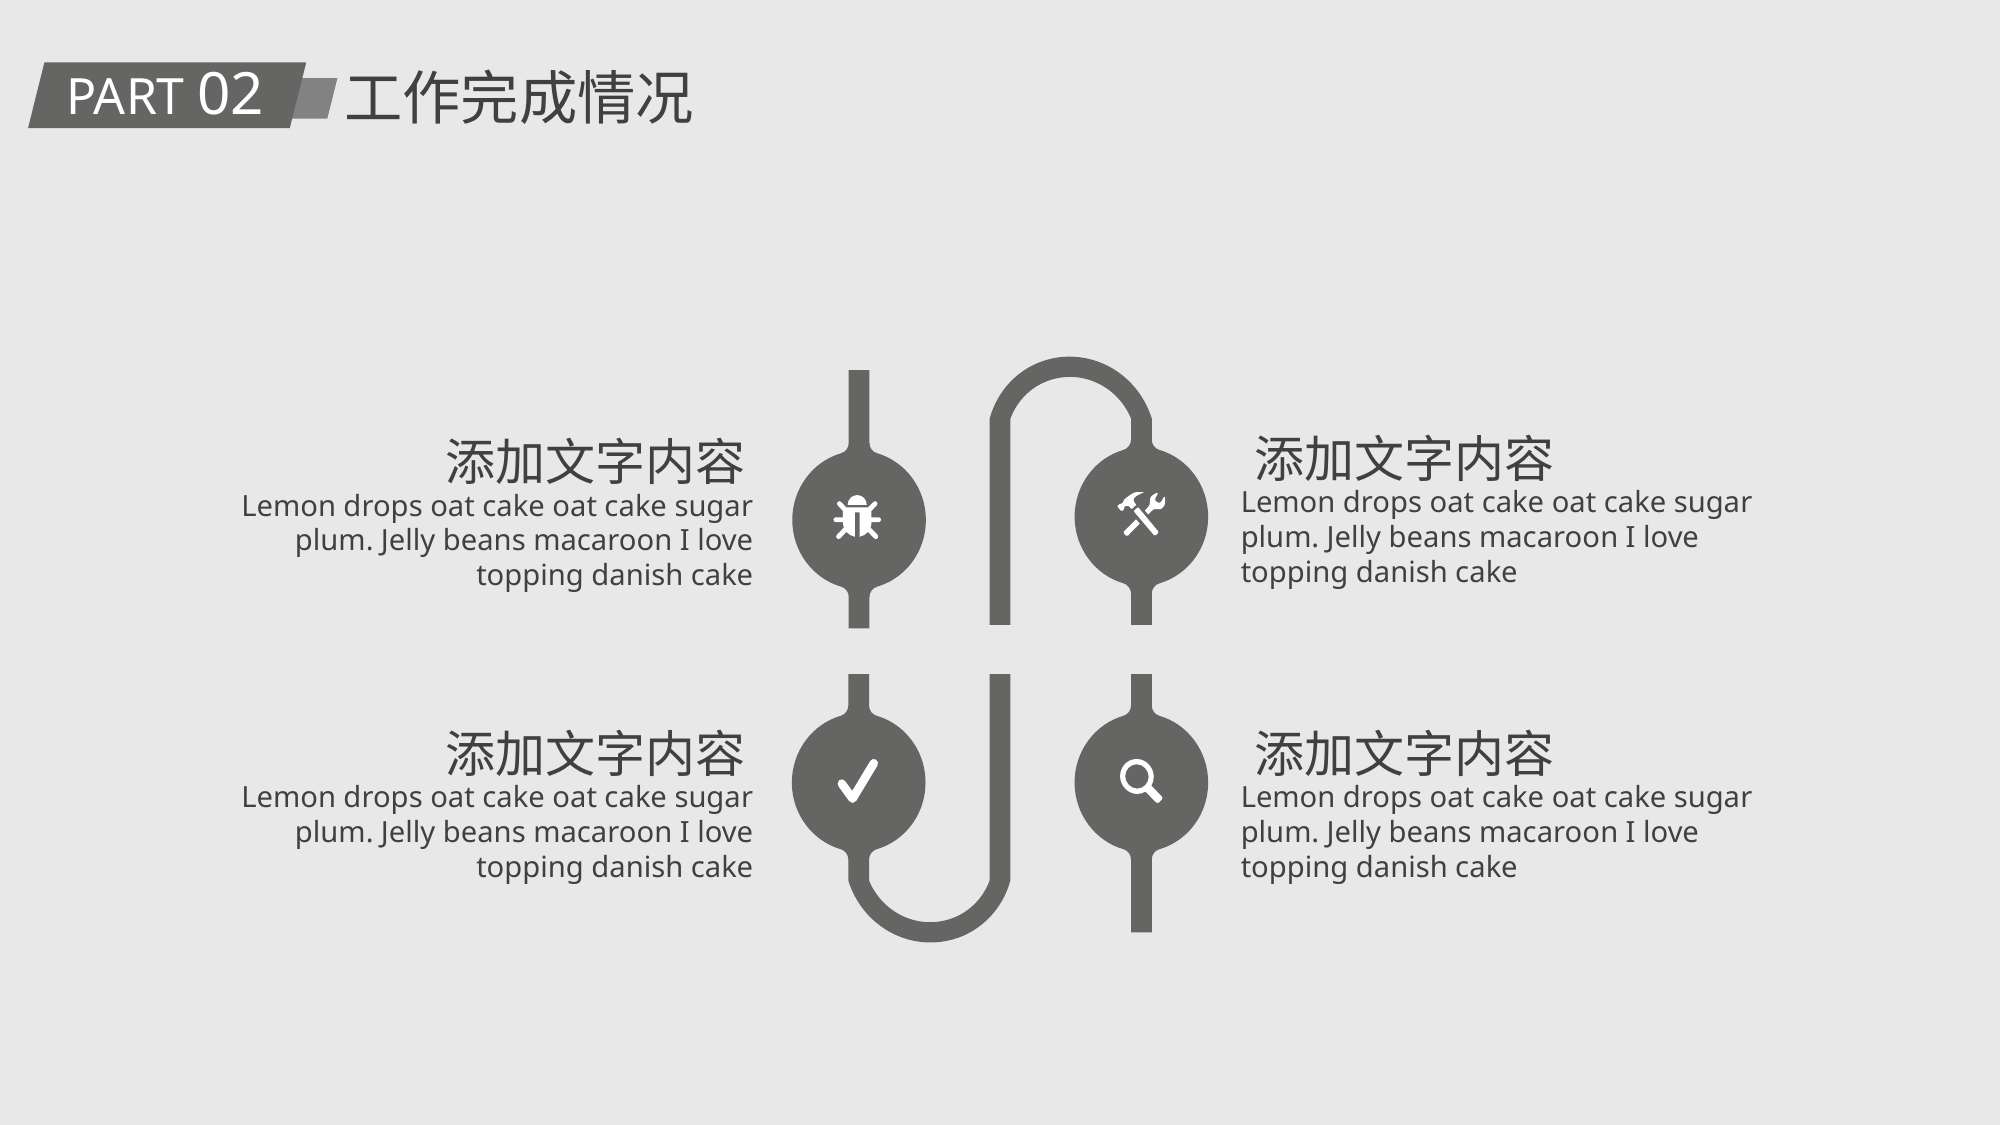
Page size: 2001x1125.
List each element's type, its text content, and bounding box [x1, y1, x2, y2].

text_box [791, 356, 1209, 943]
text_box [1216, 420, 1808, 608]
text_box [294, 77, 329, 120]
text_box [26, 61, 51, 130]
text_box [1216, 714, 1808, 903]
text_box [186, 714, 772, 903]
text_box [186, 423, 772, 611]
text_box PART 02 [51, 48, 283, 134]
text_box [283, 61, 308, 130]
text_box 工作完成情况 [329, 53, 902, 139]
